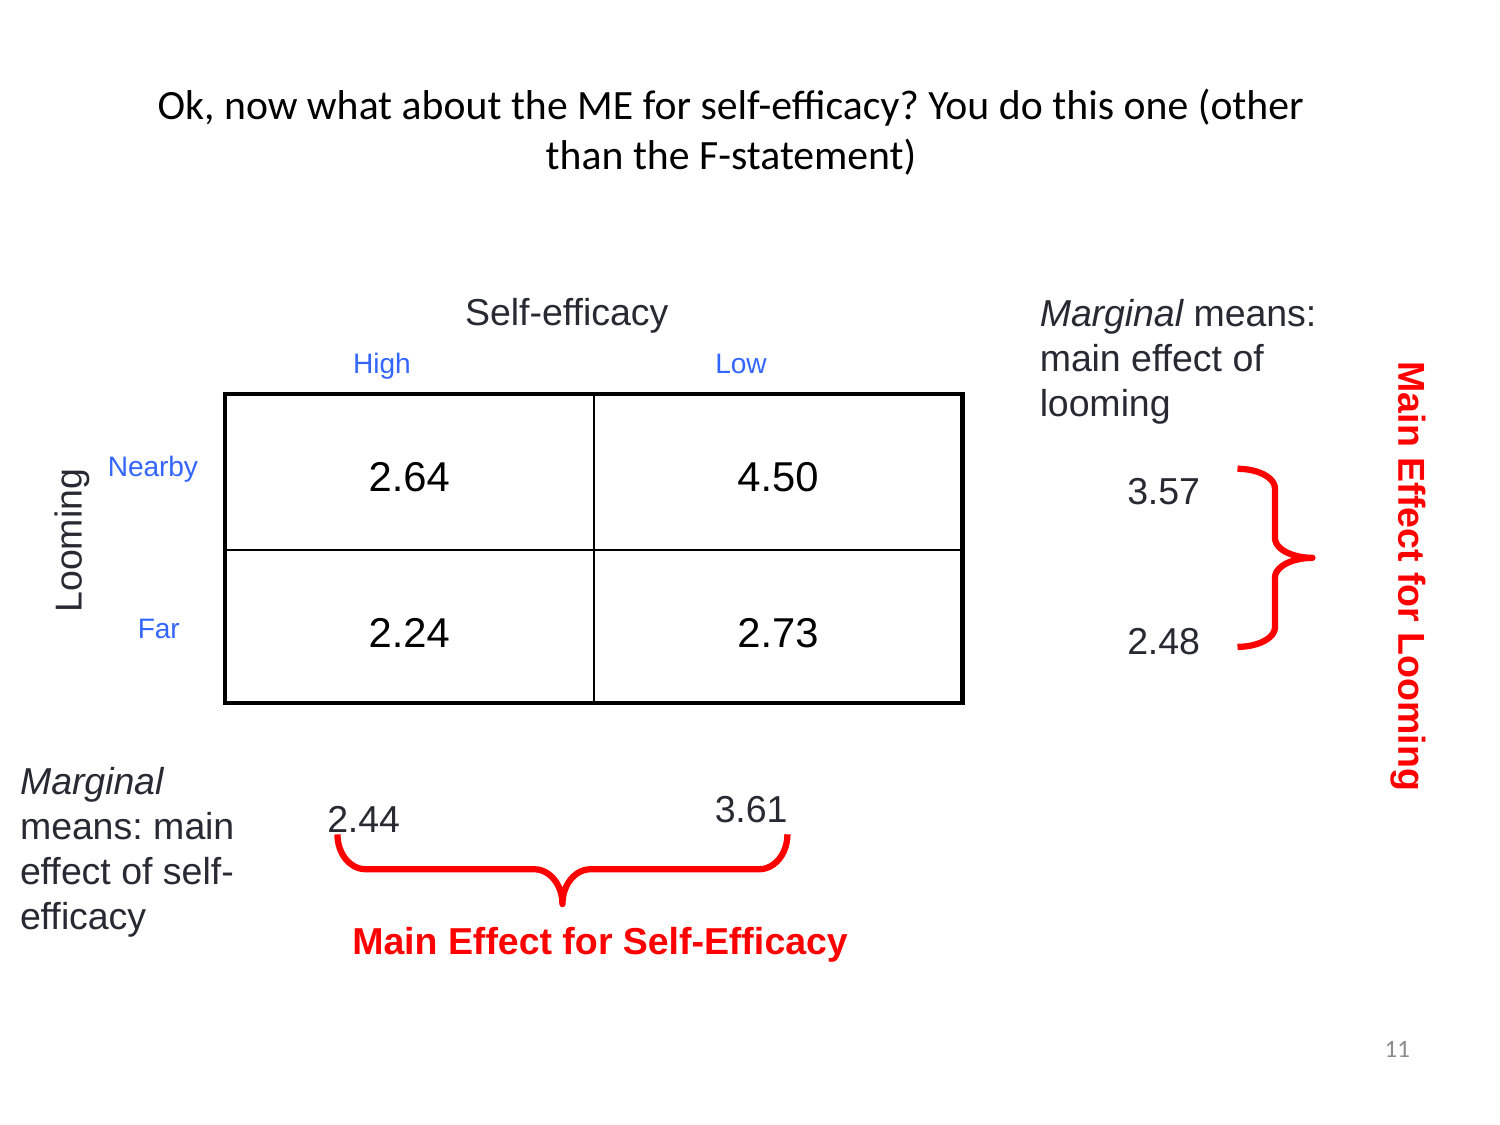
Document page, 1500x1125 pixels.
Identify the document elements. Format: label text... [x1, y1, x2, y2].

text_box [1237, 468, 1313, 647]
text_box Looming [36, 444, 97, 627]
text_box 3.57 [1112, 459, 1288, 520]
text_box High [338, 338, 489, 387]
table_header 4.50 [595, 396, 960, 549]
text_box 2.44 [312, 787, 488, 848]
text_box [337, 834, 788, 905]
text_box Self-efficacy [450, 280, 776, 341]
slide_number 11 [1074, 1025, 1425, 1100]
text_box Marginal means: main effect of looming [1025, 281, 1350, 431]
text_box Low [700, 338, 851, 387]
text_box Main Effect for Self-Efficacy [337, 909, 1125, 970]
text_box 3.61 [699, 778, 875, 838]
text_box Marginal means: main effect of self-efficacy [5, 749, 306, 945]
text_box 2.48 [1112, 609, 1288, 670]
text_box Ok, now what about the ME for self-efficacy? You do this one (other than the F-statement) [137, 88, 1325, 168]
table_header 2.64 [227, 396, 593, 549]
text_box Far [123, 603, 200, 652]
text_box Nearby [93, 440, 220, 490]
table_cell 2.73 [595, 551, 960, 701]
text_box Main Effect for Looming [1383, 346, 1444, 835]
table_cell 2.24 [227, 551, 593, 701]
